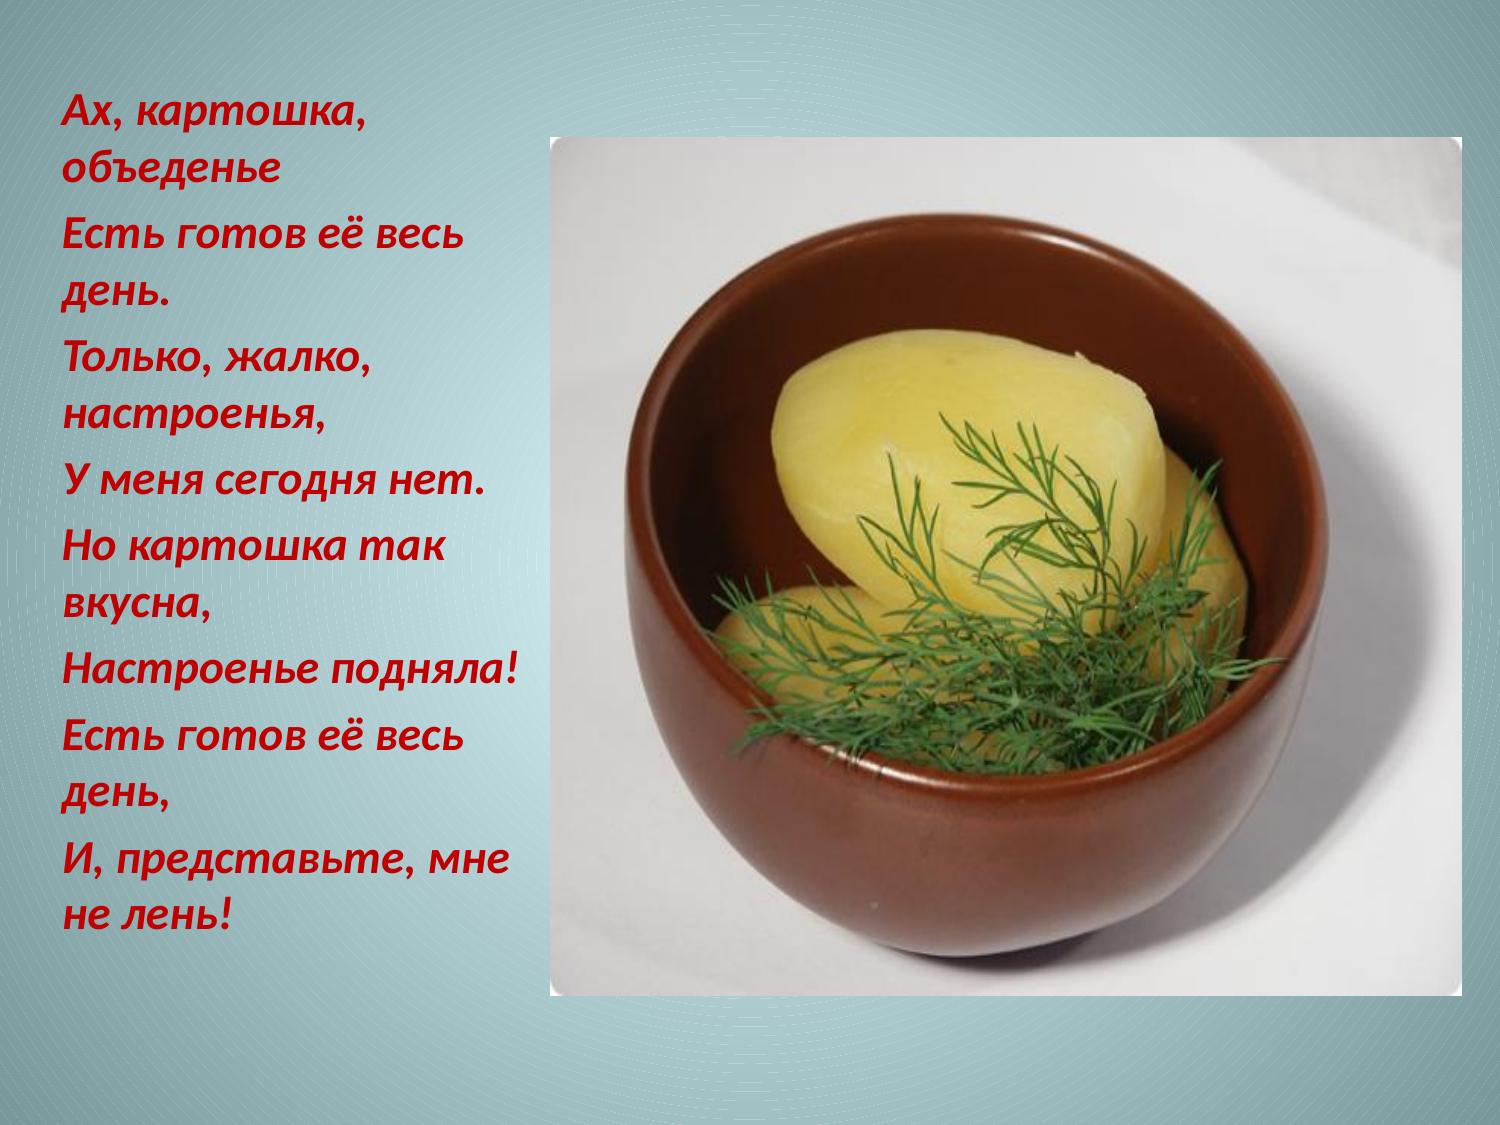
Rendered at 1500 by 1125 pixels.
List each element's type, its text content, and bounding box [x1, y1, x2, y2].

list Ах, картошка, объеденье Есть готов её весь день. Только, жалко, настроенья, У меня сегодня нет. Но картошка так вкусна, Настроенье подняла! Есть готов её весь день, И, представьте, мне не лень! [46, 70, 541, 1043]
picture [550, 137, 1462, 997]
